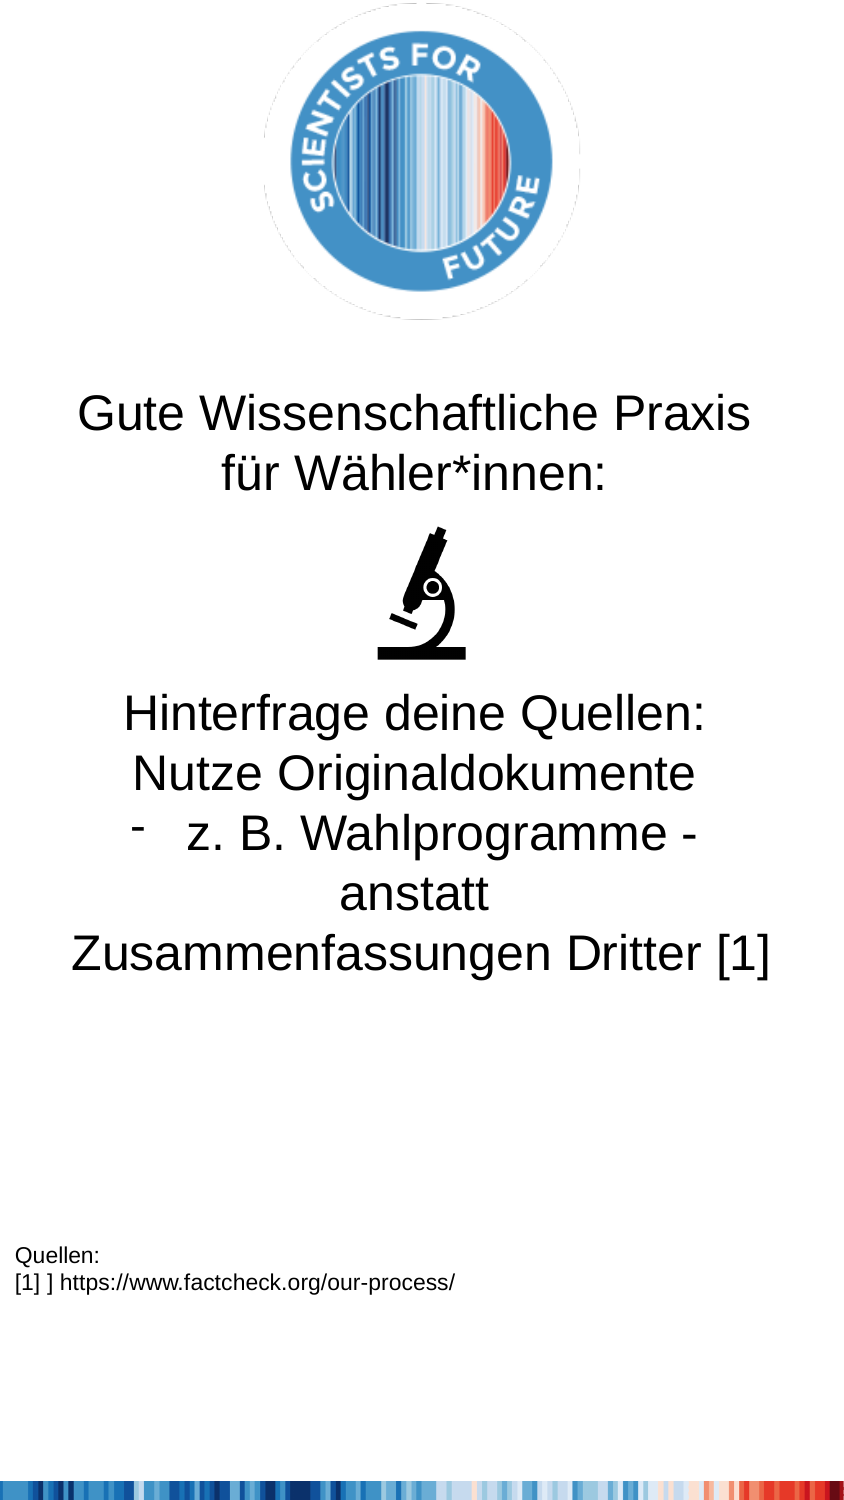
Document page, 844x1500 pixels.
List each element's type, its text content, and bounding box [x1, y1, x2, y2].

picture [346, 517, 498, 669]
picture [0, 1481, 844, 1500]
picture [263, 2, 581, 323]
text_box Gute Wissenschaftliche Praxis für Wähler*innen: Hinterfrage deine Quellen: Nutze Originaldokumente z. B. Wahlprogramme - anstatt Zusammenfassungen Dritter [1] [0, 373, 844, 989]
text_box Quellen: [1] ] https://www.factcheck.org/our-process/ [0, 1232, 844, 1303]
